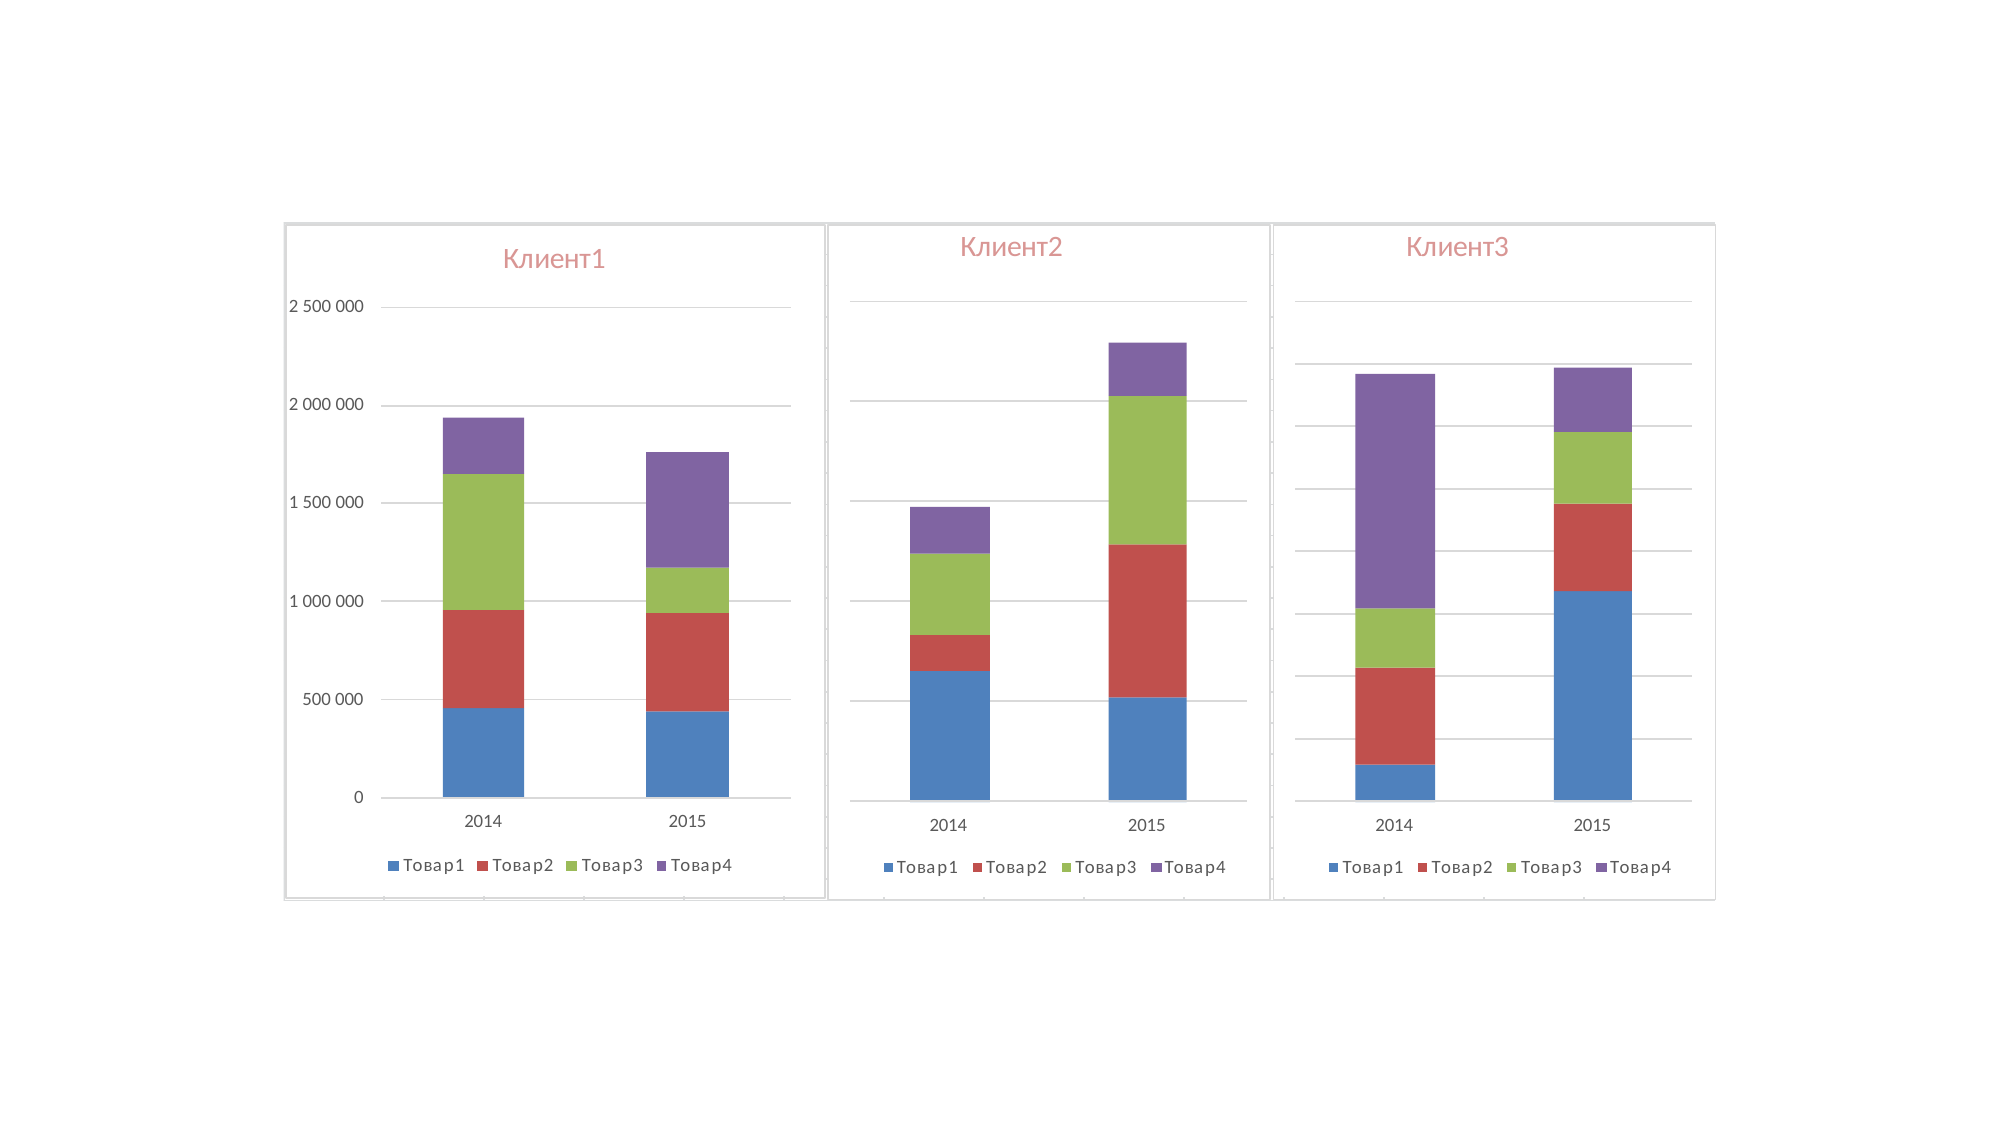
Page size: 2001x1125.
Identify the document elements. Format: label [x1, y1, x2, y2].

text_box [283, 222, 1717, 903]
